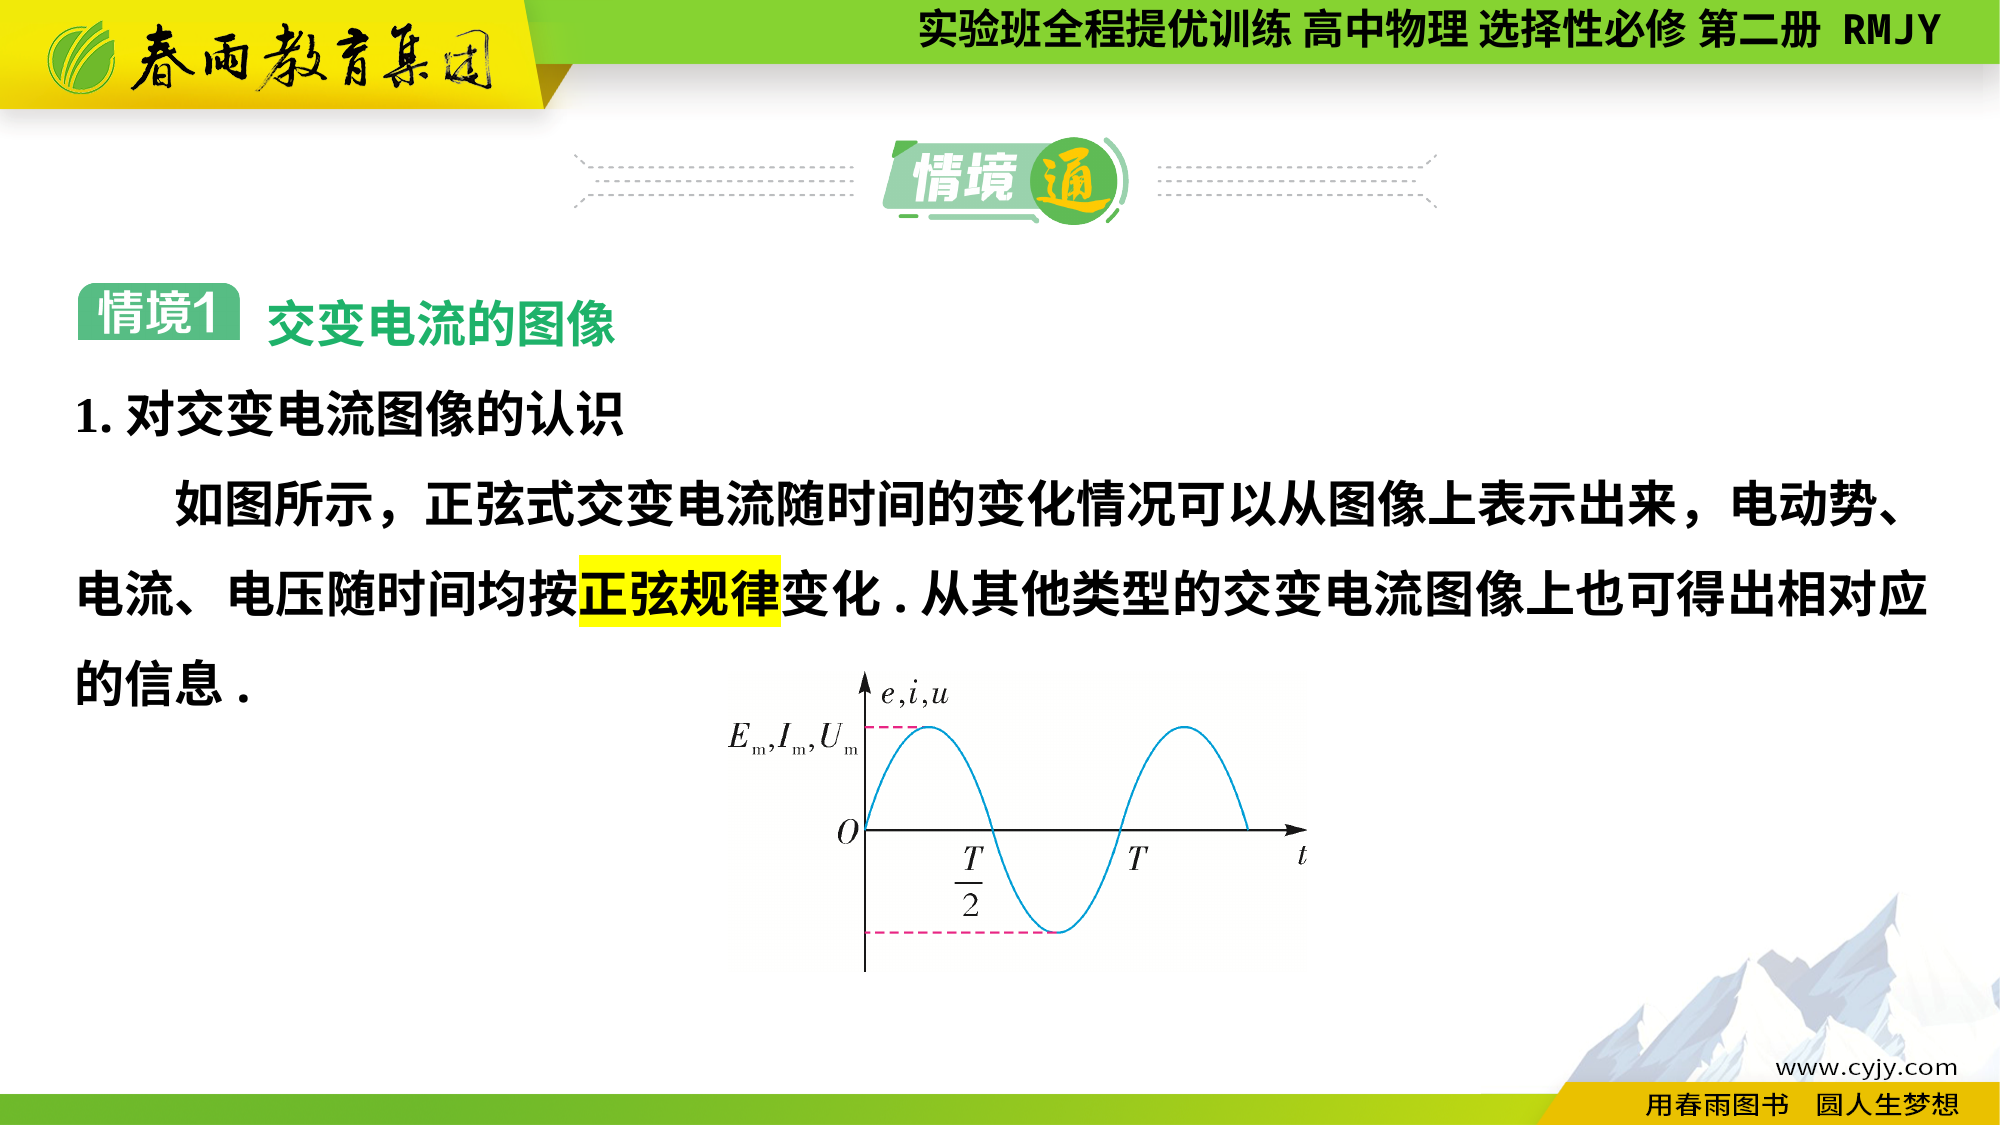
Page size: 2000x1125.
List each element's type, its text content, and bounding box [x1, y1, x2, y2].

picture [0, 0, 2000, 1125]
list 交变电流的图像 1.对交变电流图像的认识 如图所示，正弦式交变电流随时间的变化情况可以从图像上表示出来，电动势、电流、电压随时间均按正弦规律变化.从其他类型的交变电流图像上也可得出相对应的信息. [59, 255, 1944, 725]
